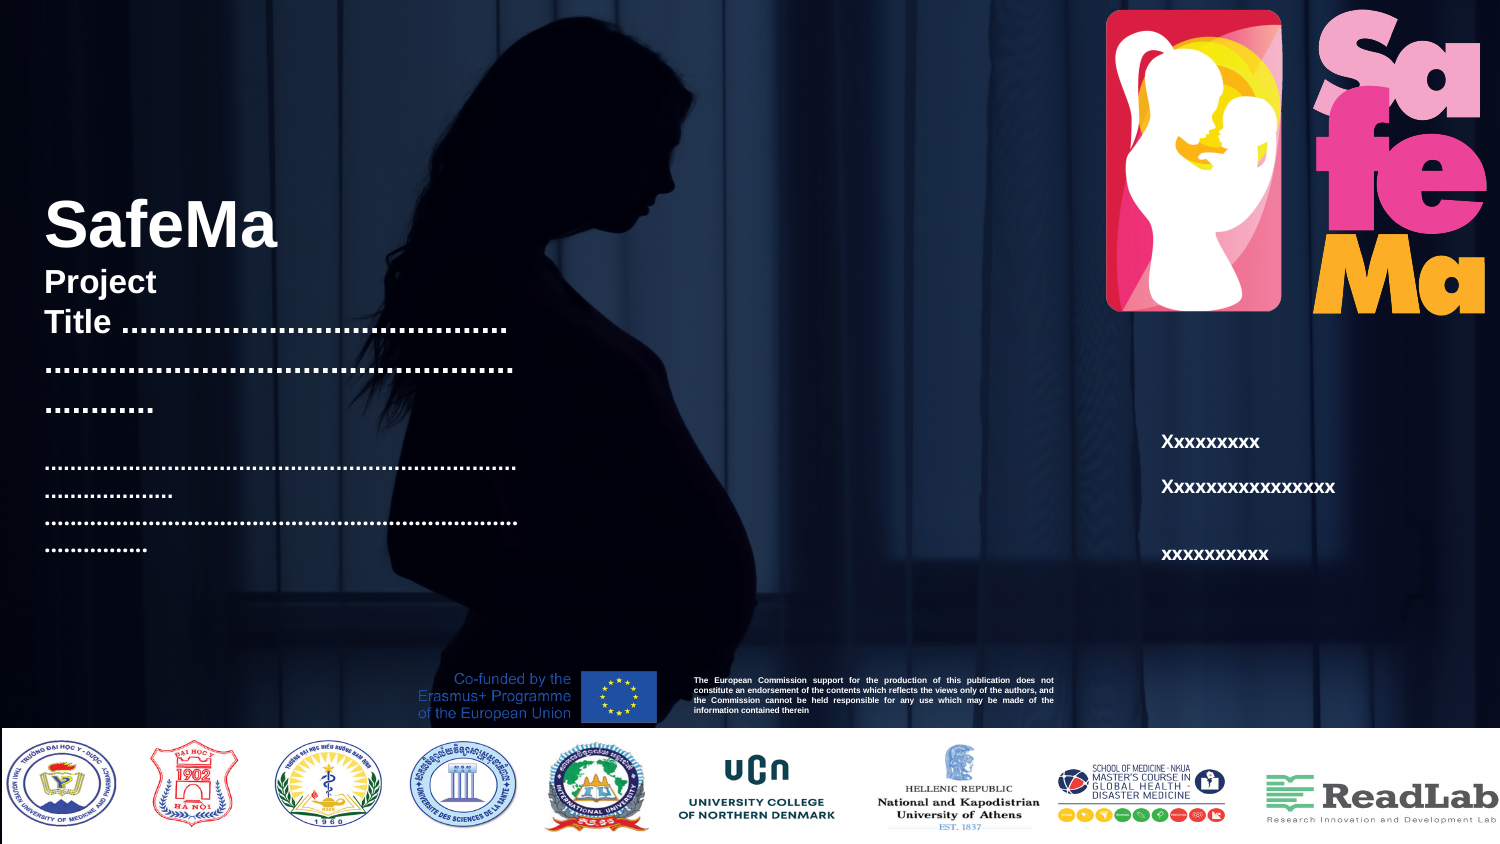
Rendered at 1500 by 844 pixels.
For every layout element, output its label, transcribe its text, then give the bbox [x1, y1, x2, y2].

text_box Xxxxxxxxx Xxxxxxxxxxxxxxxx xxxxxxxxxx [1146, 422, 1484, 572]
picture [0, 0, 1500, 844]
text_box SafeMa Project Title .......................................... ............................................................... ............................................................................................. ......................................................................................... [29, 173, 538, 565]
text_box The European Commission support for the production of this publication does not constitute an endorsement of the contents which reflects the views only of the authors, and the Commission cannot be held responsible for any use which may be made of the information contained therein [679, 668, 1069, 723]
